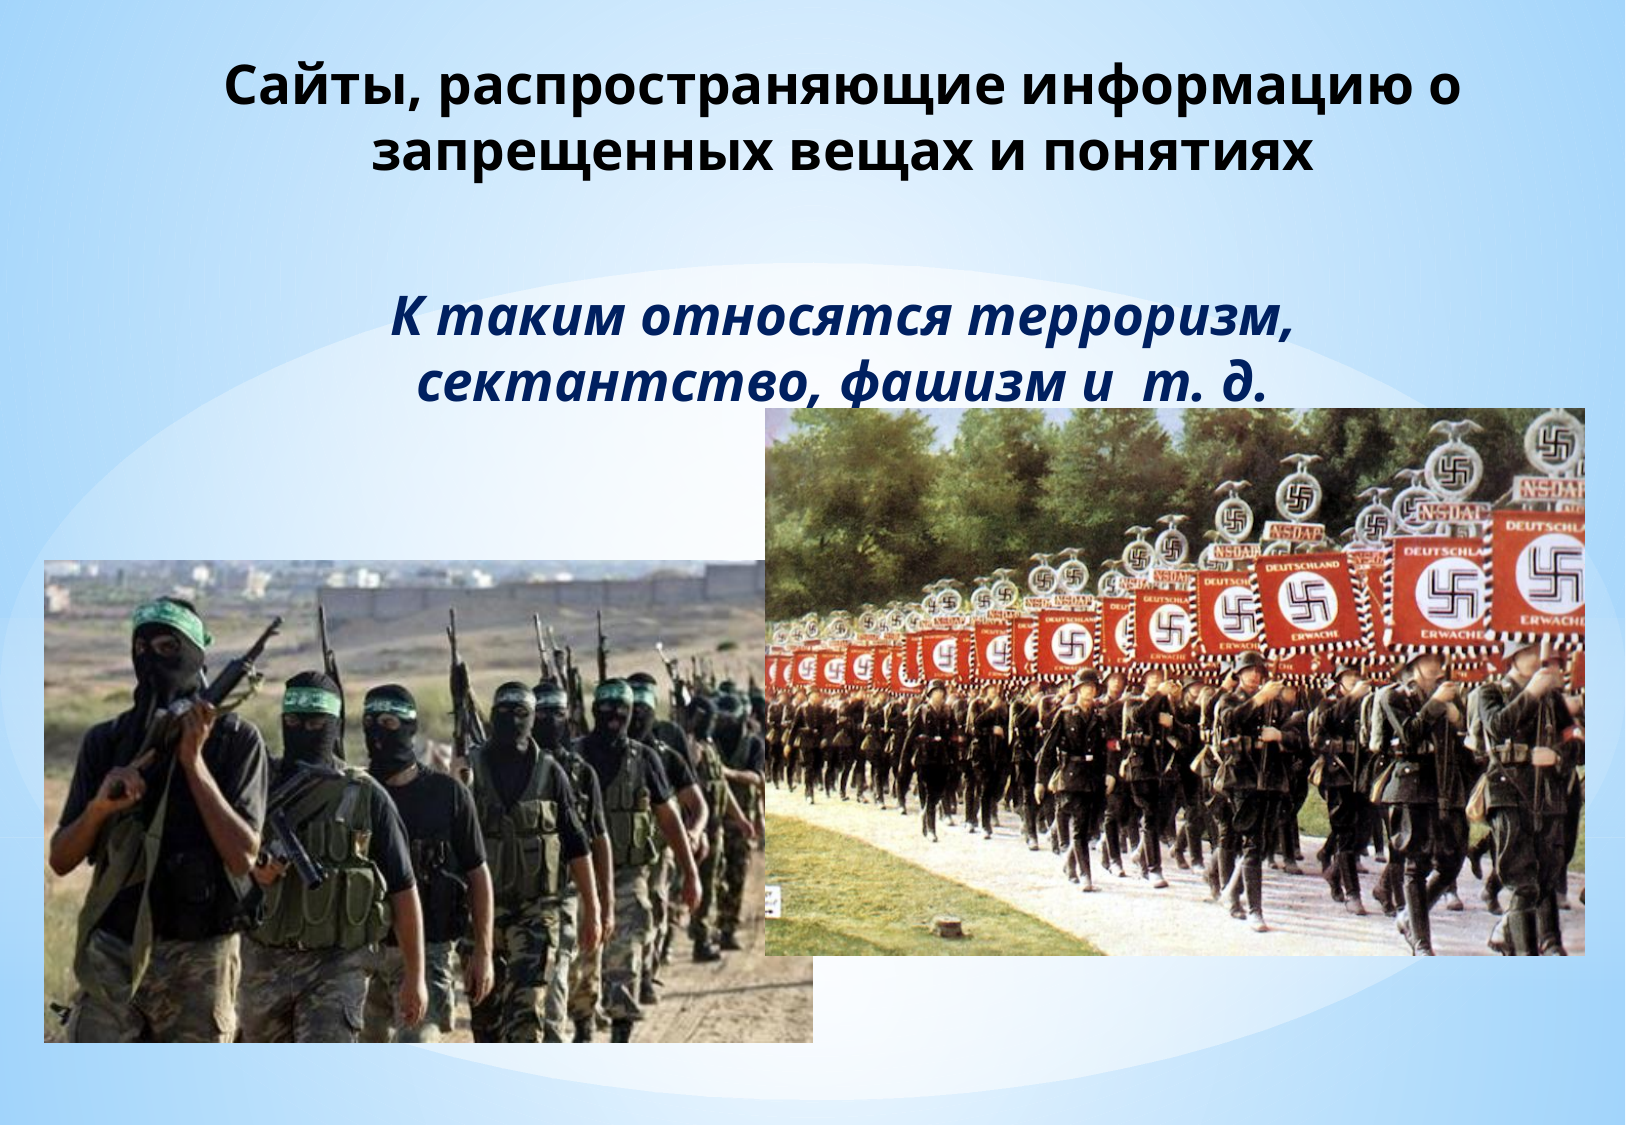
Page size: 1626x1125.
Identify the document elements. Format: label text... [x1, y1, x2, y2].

list Сайты, распространяющие информацию о запрещенных вещах и понятиях К таким относятся терроризм, сектантство, фашизм и т. д. [184, 42, 1496, 421]
picture [44, 408, 1586, 1043]
